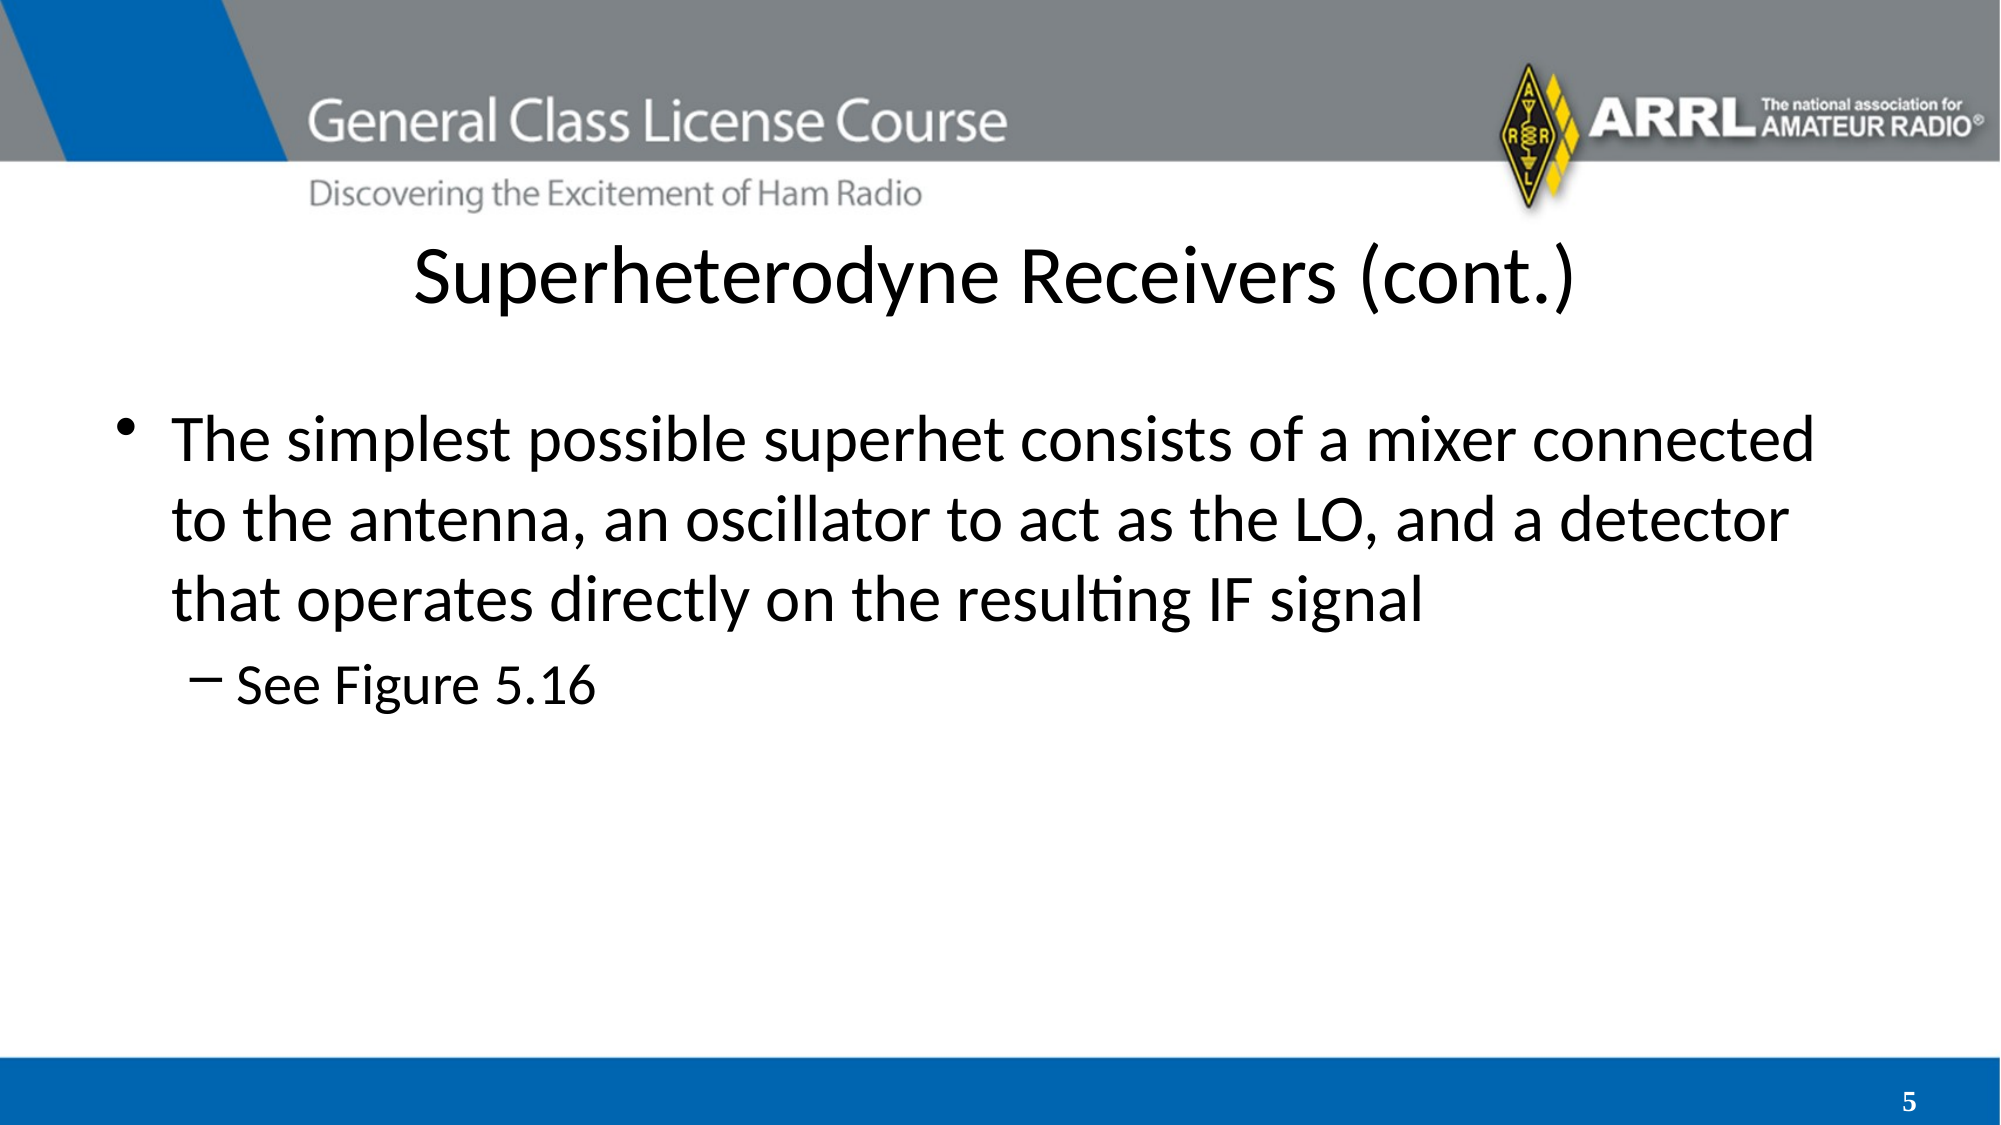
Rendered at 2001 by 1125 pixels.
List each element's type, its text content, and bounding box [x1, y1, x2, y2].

list The simplest possible superhet consists of a mixer connected to the antenna, an oscillator to act as the LO, and a detector that operates directly on the resulting IF signal See Figure 5.16 [99, 387, 1900, 1075]
picture [0, 0, 2001, 1125]
title Superheterodyne Receivers (cont.) [96, 212, 1897, 356]
